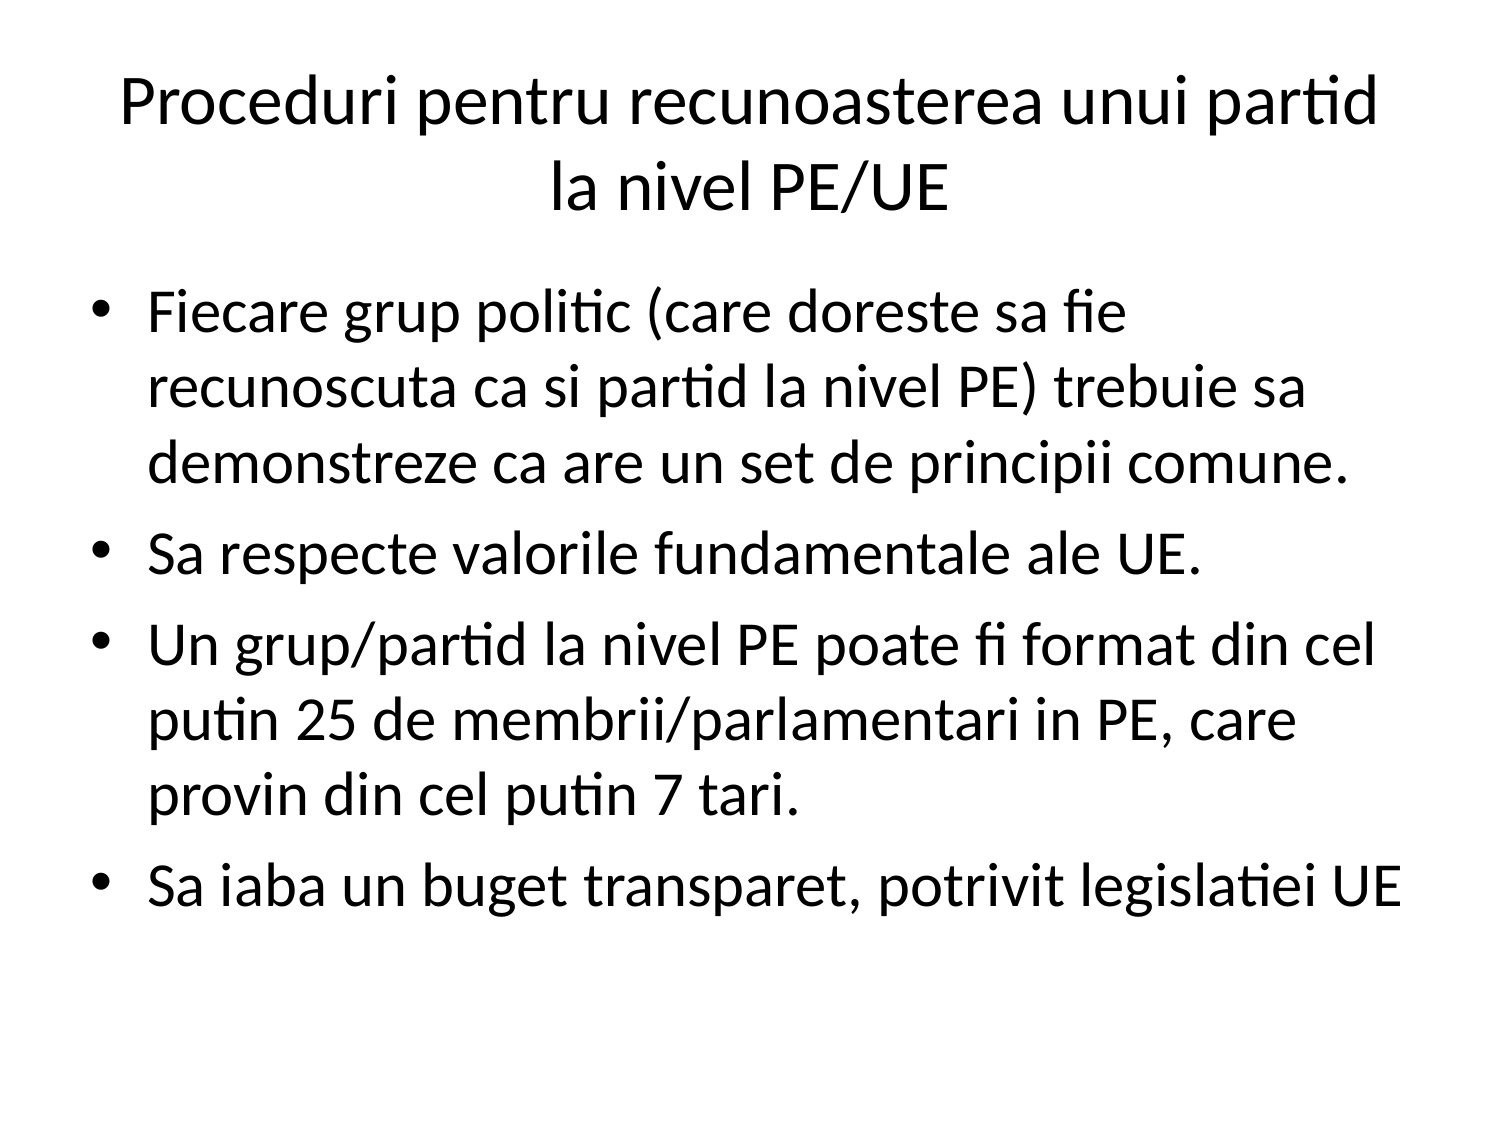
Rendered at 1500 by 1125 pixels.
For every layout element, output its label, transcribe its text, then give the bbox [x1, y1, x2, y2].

title Proceduri pentru recunoasterea unui partid la nivel PE/UE [75, 45, 1425, 233]
list Fiecare grup politic (care doreste sa fie recunoscuta ca si partid la nivel PE) trebuie sa demonstreze ca are un set de principii comune. Sa respecte valorile fundamentale ale UE. Un grup/partid la nivel PE poate fi format din cel putin 25 de membrii/parlamentari in PE, care provin din cel putin 7 tari. Sa iaba un buget transparet, potrivit legislatiei UE [75, 262, 1425, 1005]
